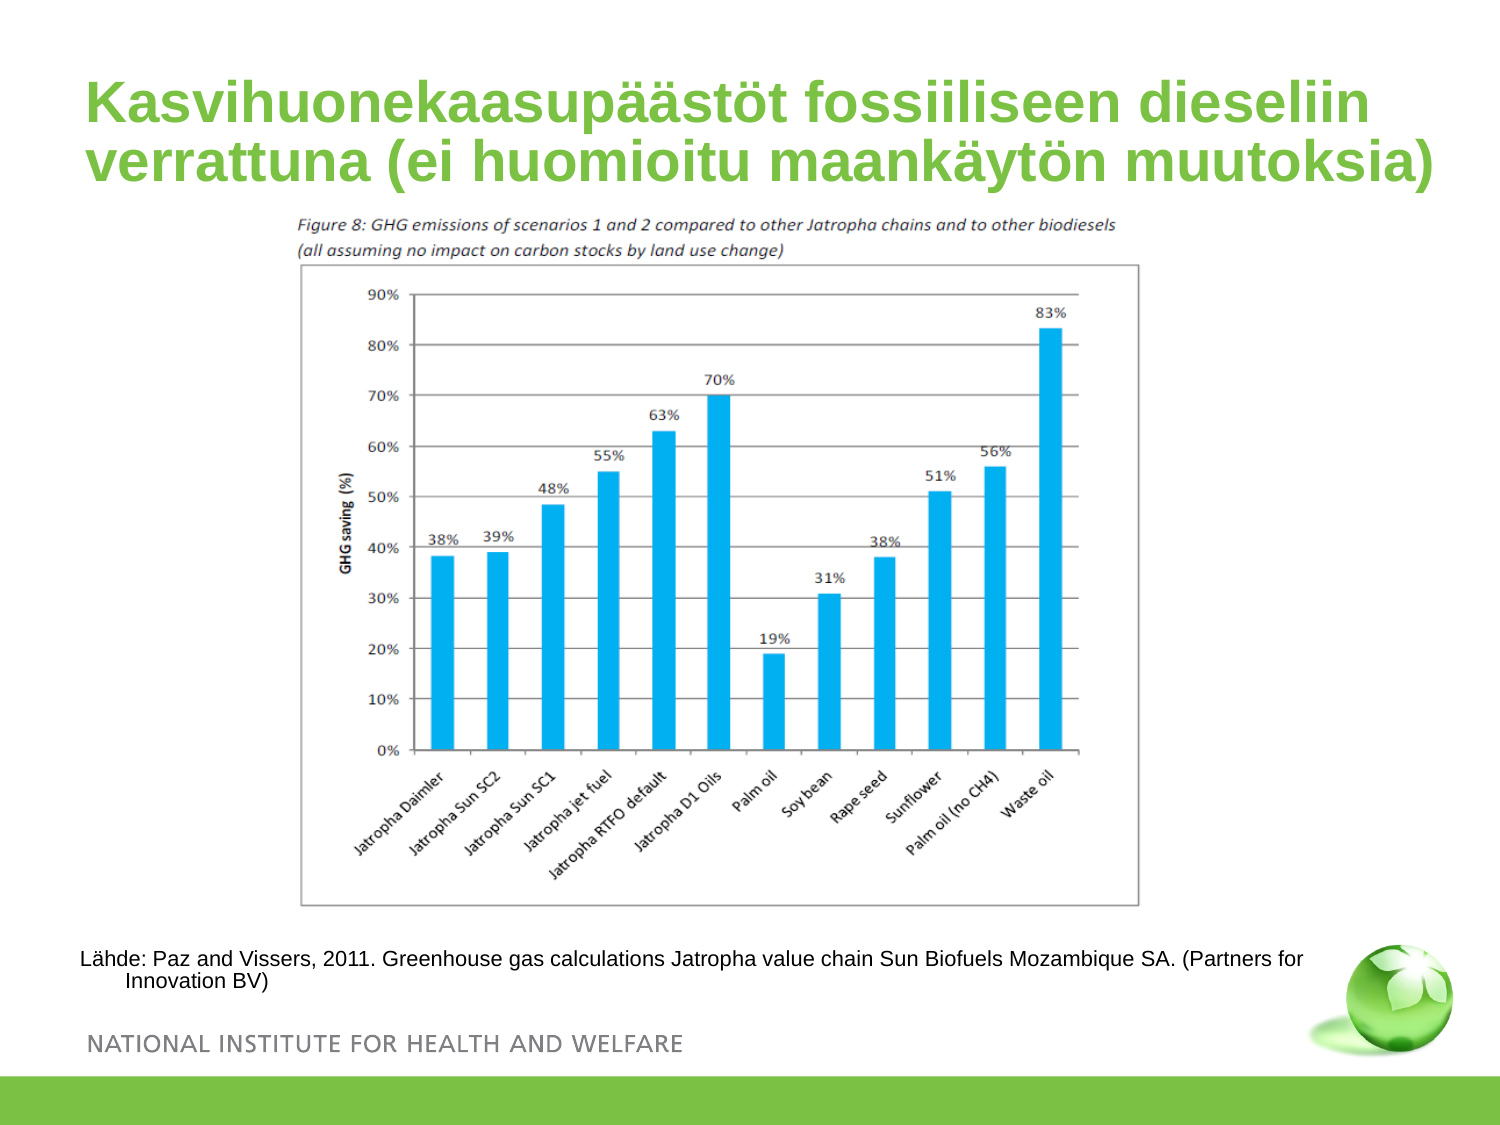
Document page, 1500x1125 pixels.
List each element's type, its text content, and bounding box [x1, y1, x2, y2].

title Kasvihuonekaasupäästöt fossiiliseen dieseliin verrattuna (ei huomioitu maankäytön muutoksia) [70, 70, 1473, 202]
picture [269, 207, 1166, 926]
picture [1294, 928, 1471, 1071]
list Lähde: Paz and Vissers, 2011. Greenhouse gas calculations Jatropha value chain Sun Biofuels Mozambique SA. (Partners for Innovation BV) [64, 940, 1409, 1044]
